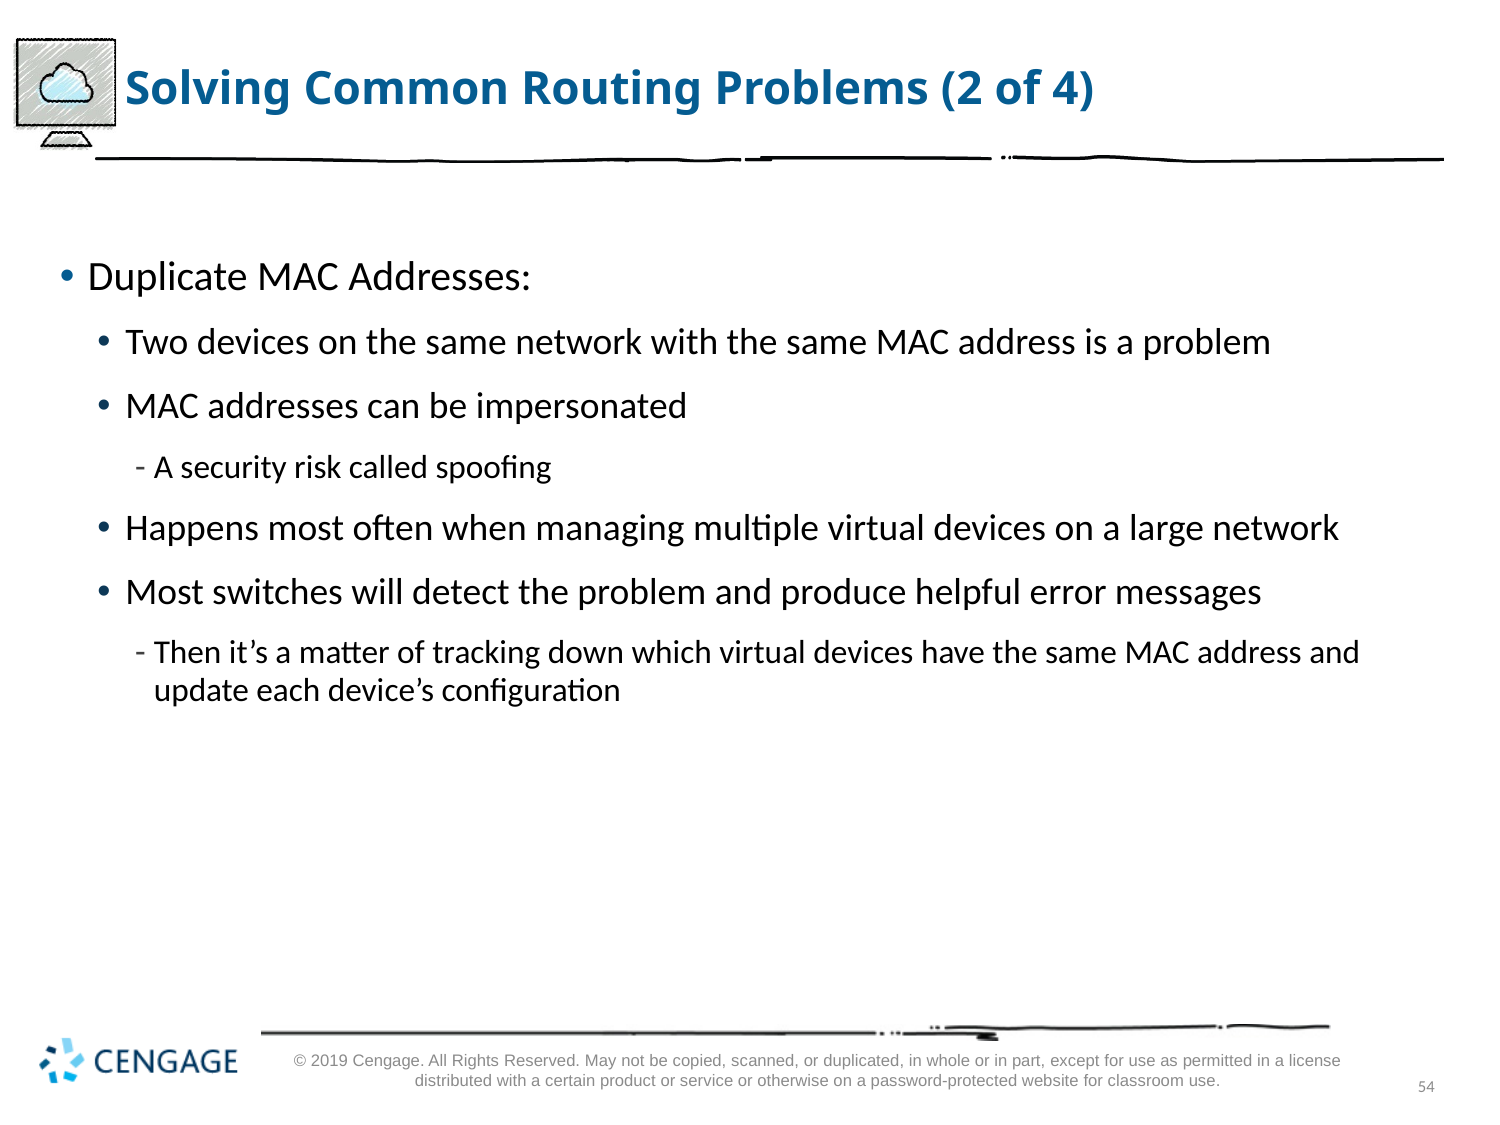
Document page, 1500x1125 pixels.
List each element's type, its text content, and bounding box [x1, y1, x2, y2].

footer © 2019 Cengage. All Rights Reserved. May not be copied, scanned, or duplicated, in whole or in part, except for use as permitted in a license distributed with a certain product or service or otherwise on a password-protected website for classroom use. [262, 1050, 1375, 1091]
list Duplicate MAC Addresses: Two devices on the same network with the same MAC address is a problem MAC addresses can be impersonated A security risk called spoofing Happens most often when managing multiple virtual devices on a large network Most switches will detect the problem and produce helpful error messages Then it’s a matter of tracking down which virtual devices have the same MAC address and update each device’s configuration [59, 252, 1441, 715]
picture [13, 36, 117, 151]
picture [19, 1024, 250, 1096]
picture [95, 155, 1444, 163]
title Solving Common Routing Problems (2 of 4) [125, 66, 1442, 116]
picture [261, 1024, 1331, 1041]
